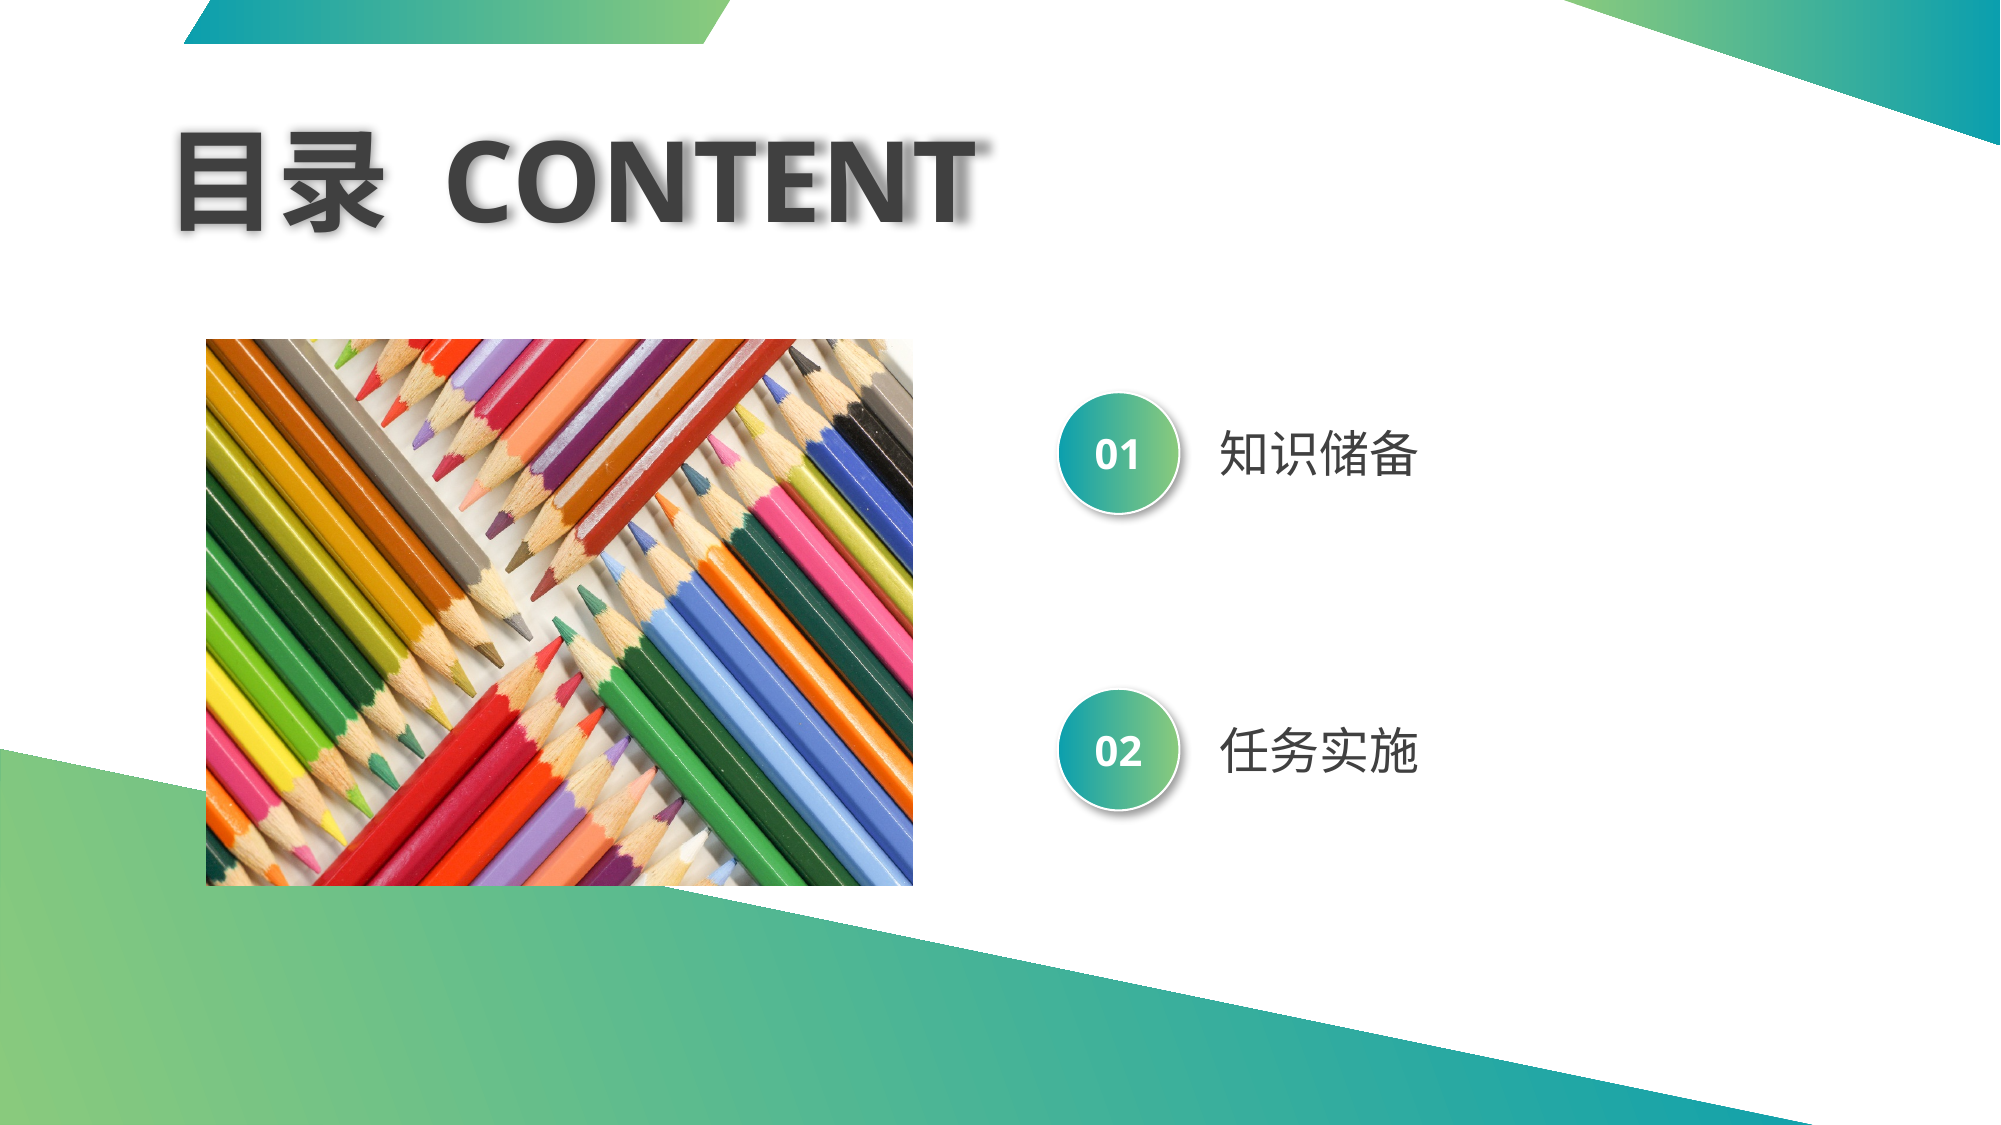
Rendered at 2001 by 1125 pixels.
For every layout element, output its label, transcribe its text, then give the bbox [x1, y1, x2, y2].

text_box 01 [1056, 391, 1181, 515]
text_box 任务实施 [1205, 711, 1857, 787]
text_box [0, 749, 1813, 1125]
text_box [1563, 0, 2000, 146]
text_box [184, 0, 731, 44]
picture [150, 339, 970, 886]
text_box 目录 CONTENT [150, 102, 1100, 253]
text_box 02 [1056, 687, 1181, 812]
text_box 知识储备 [1205, 415, 1744, 490]
